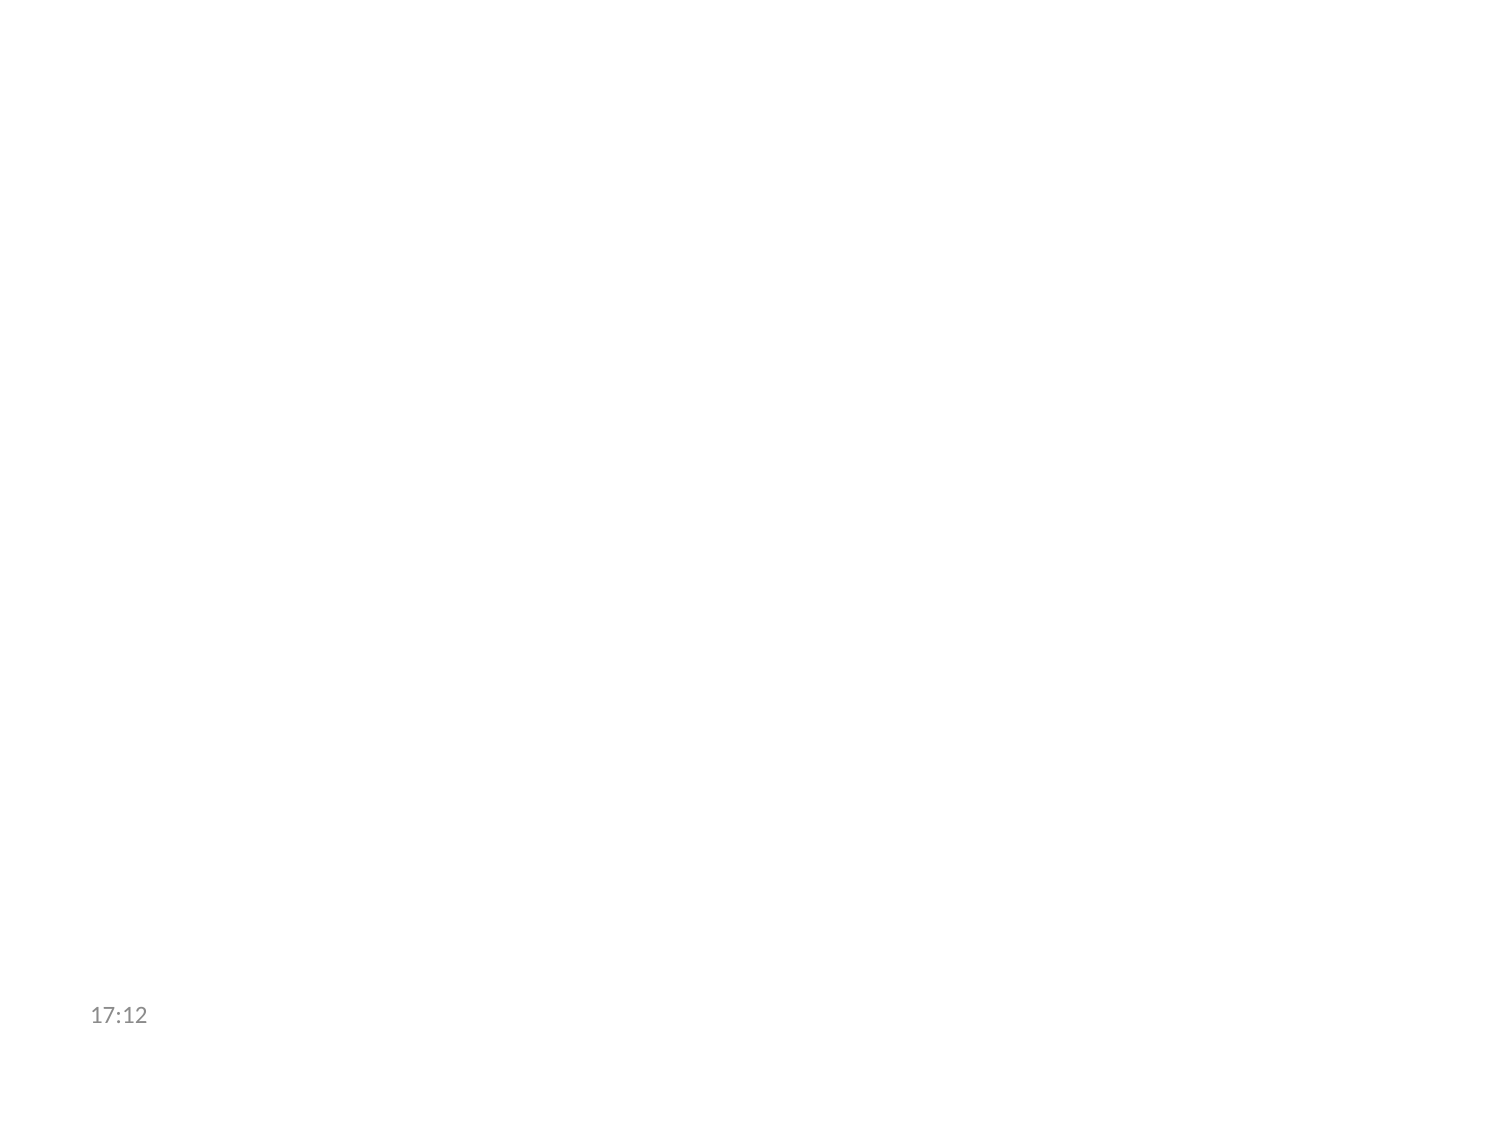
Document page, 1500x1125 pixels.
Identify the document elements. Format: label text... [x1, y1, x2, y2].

text_box 15:35 [75, 983, 425, 1044]
